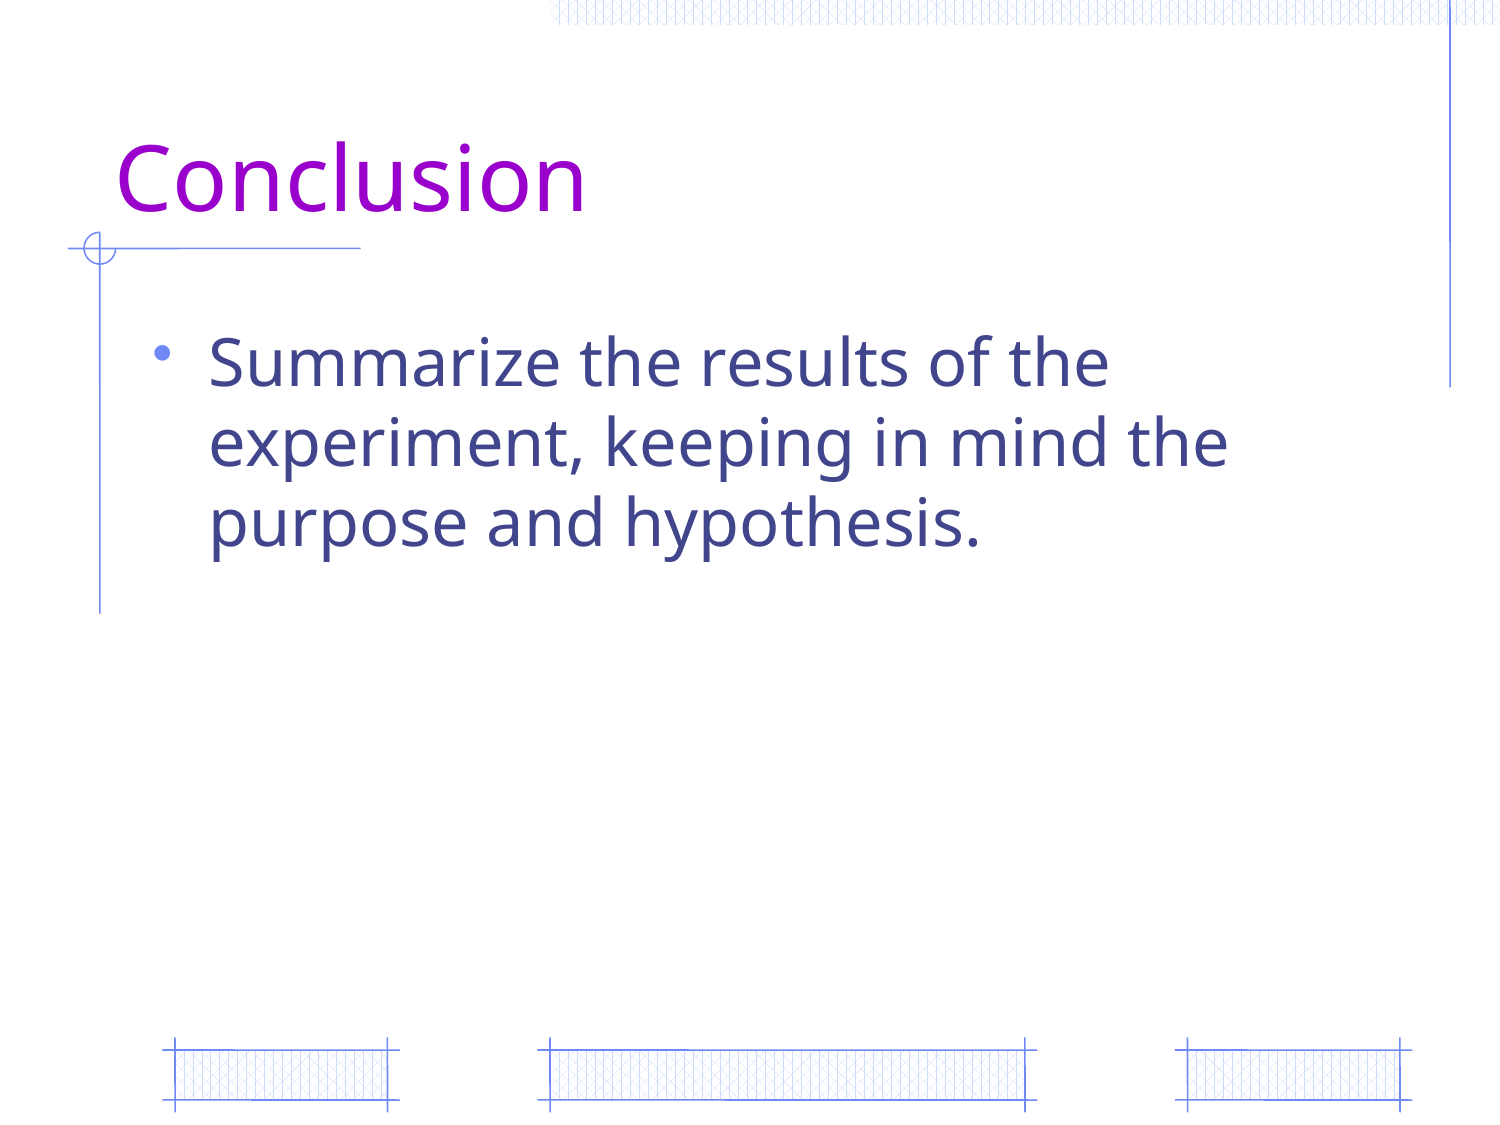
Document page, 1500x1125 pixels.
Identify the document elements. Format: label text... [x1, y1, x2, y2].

title Conclusion [99, 49, 1376, 238]
list Summarize the results of the experiment, keeping in mind the purpose and hypothesis. [137, 312, 1413, 988]
